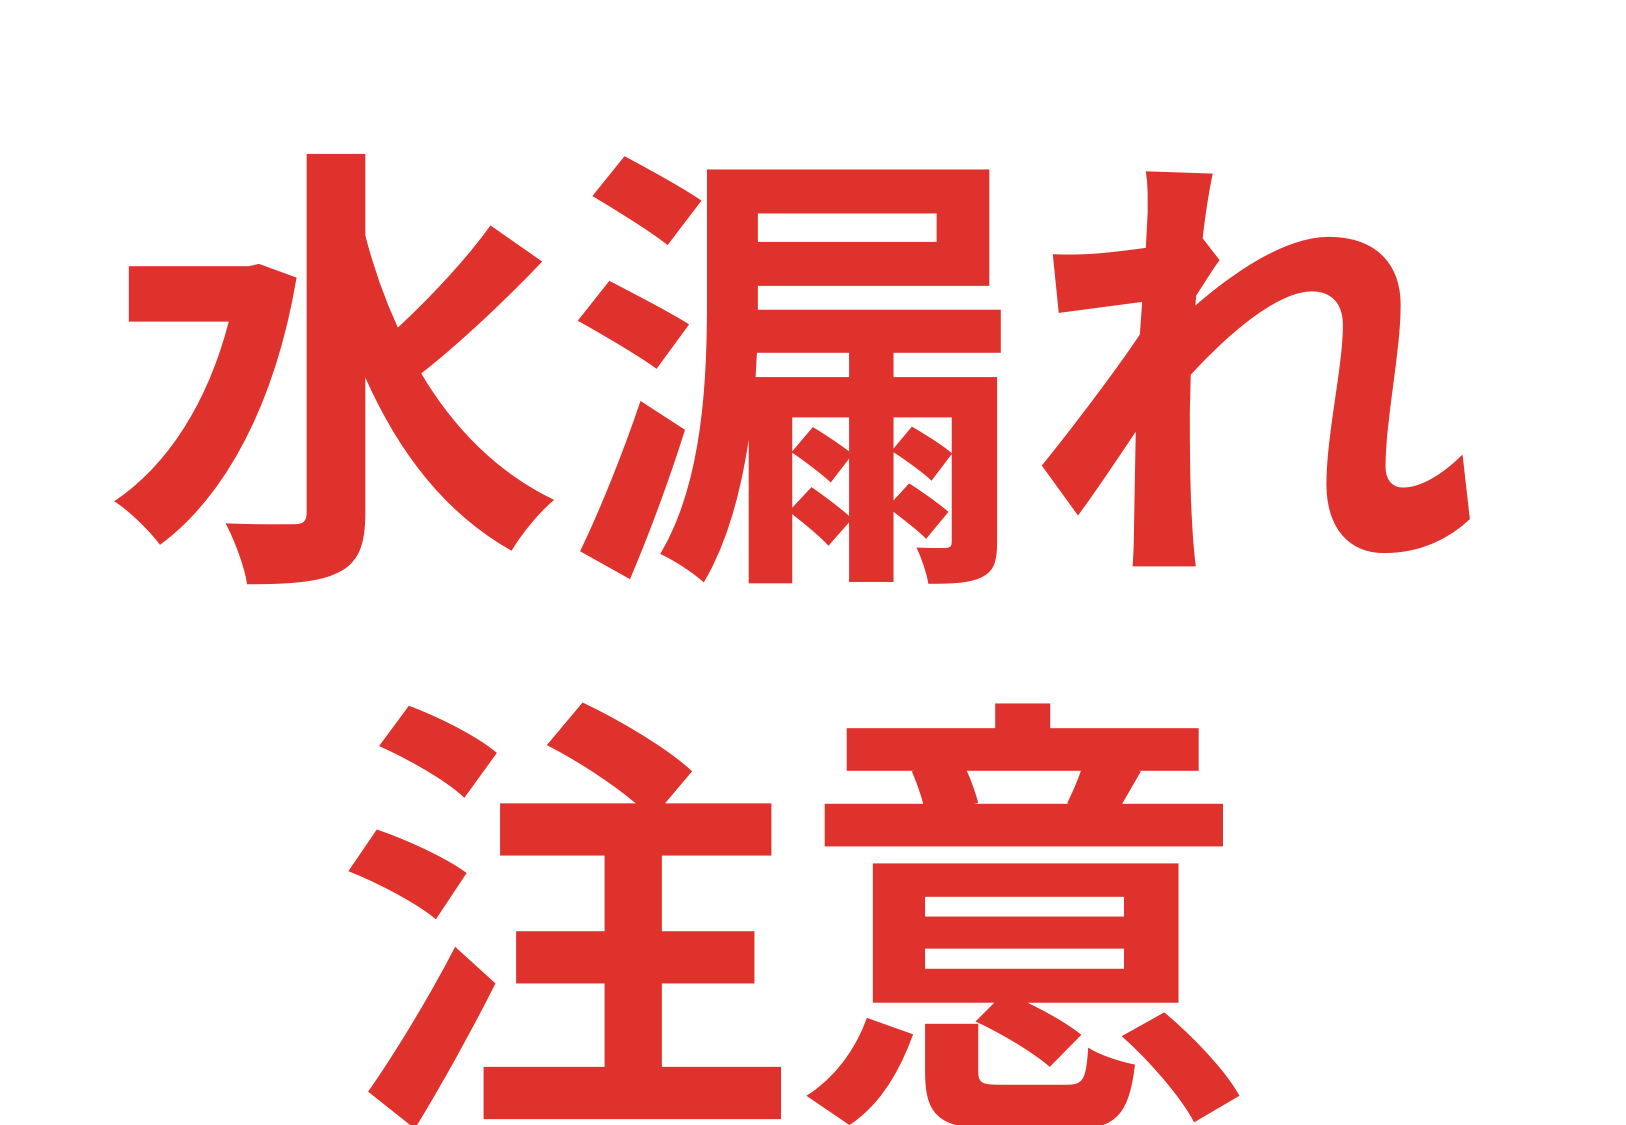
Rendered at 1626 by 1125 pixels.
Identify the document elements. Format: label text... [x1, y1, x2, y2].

text_box 水漏れ注意 [21, 78, 1569, 1125]
